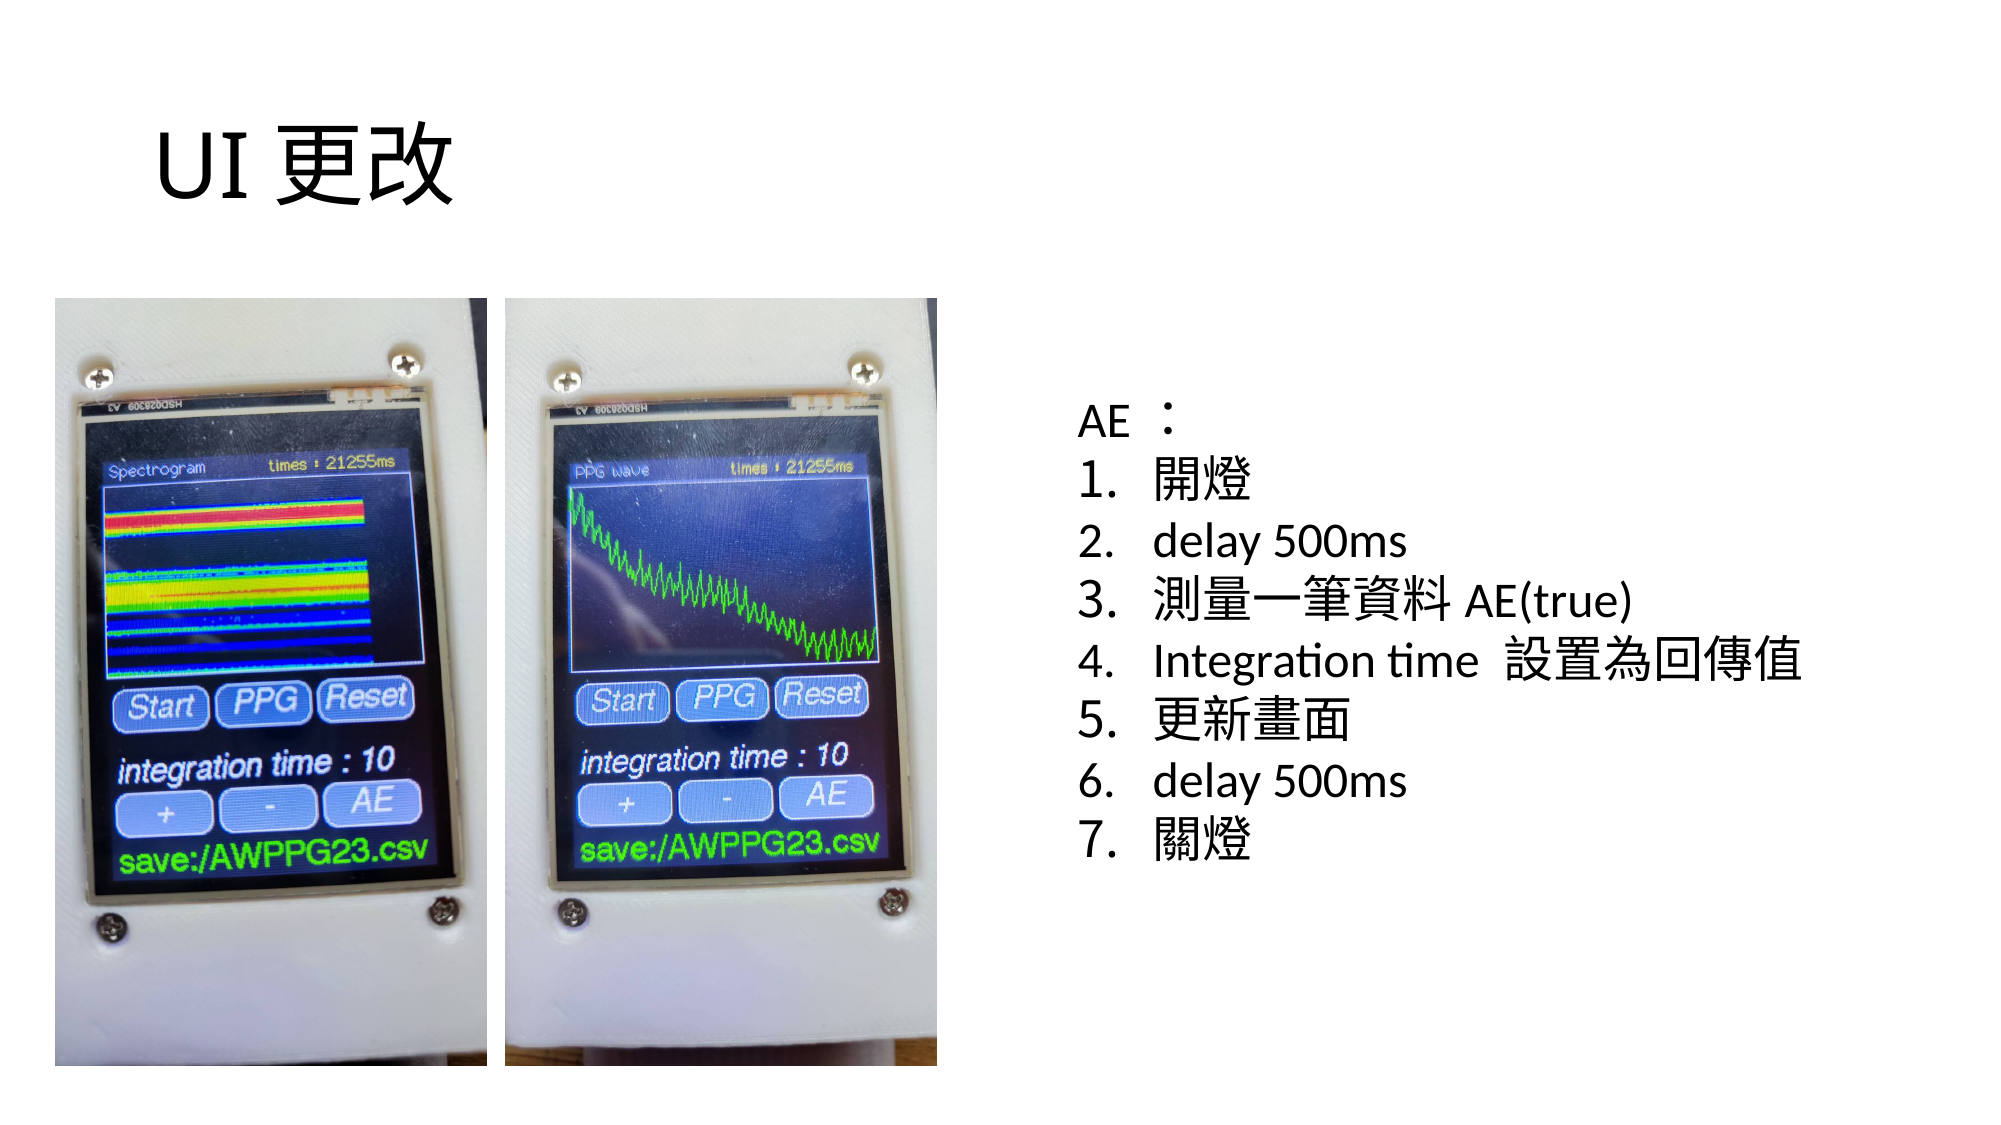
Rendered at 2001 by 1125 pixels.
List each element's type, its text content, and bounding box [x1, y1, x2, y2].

picture [55, 298, 487, 1066]
title UI更改 [137, 59, 1863, 278]
text_box AE： 開燈 delay 500ms 測量一筆資料AE(true) Integration time 設置為回傳值 更新畫面 delay 500ms 關燈 [1062, 379, 1887, 875]
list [505, 298, 937, 1066]
